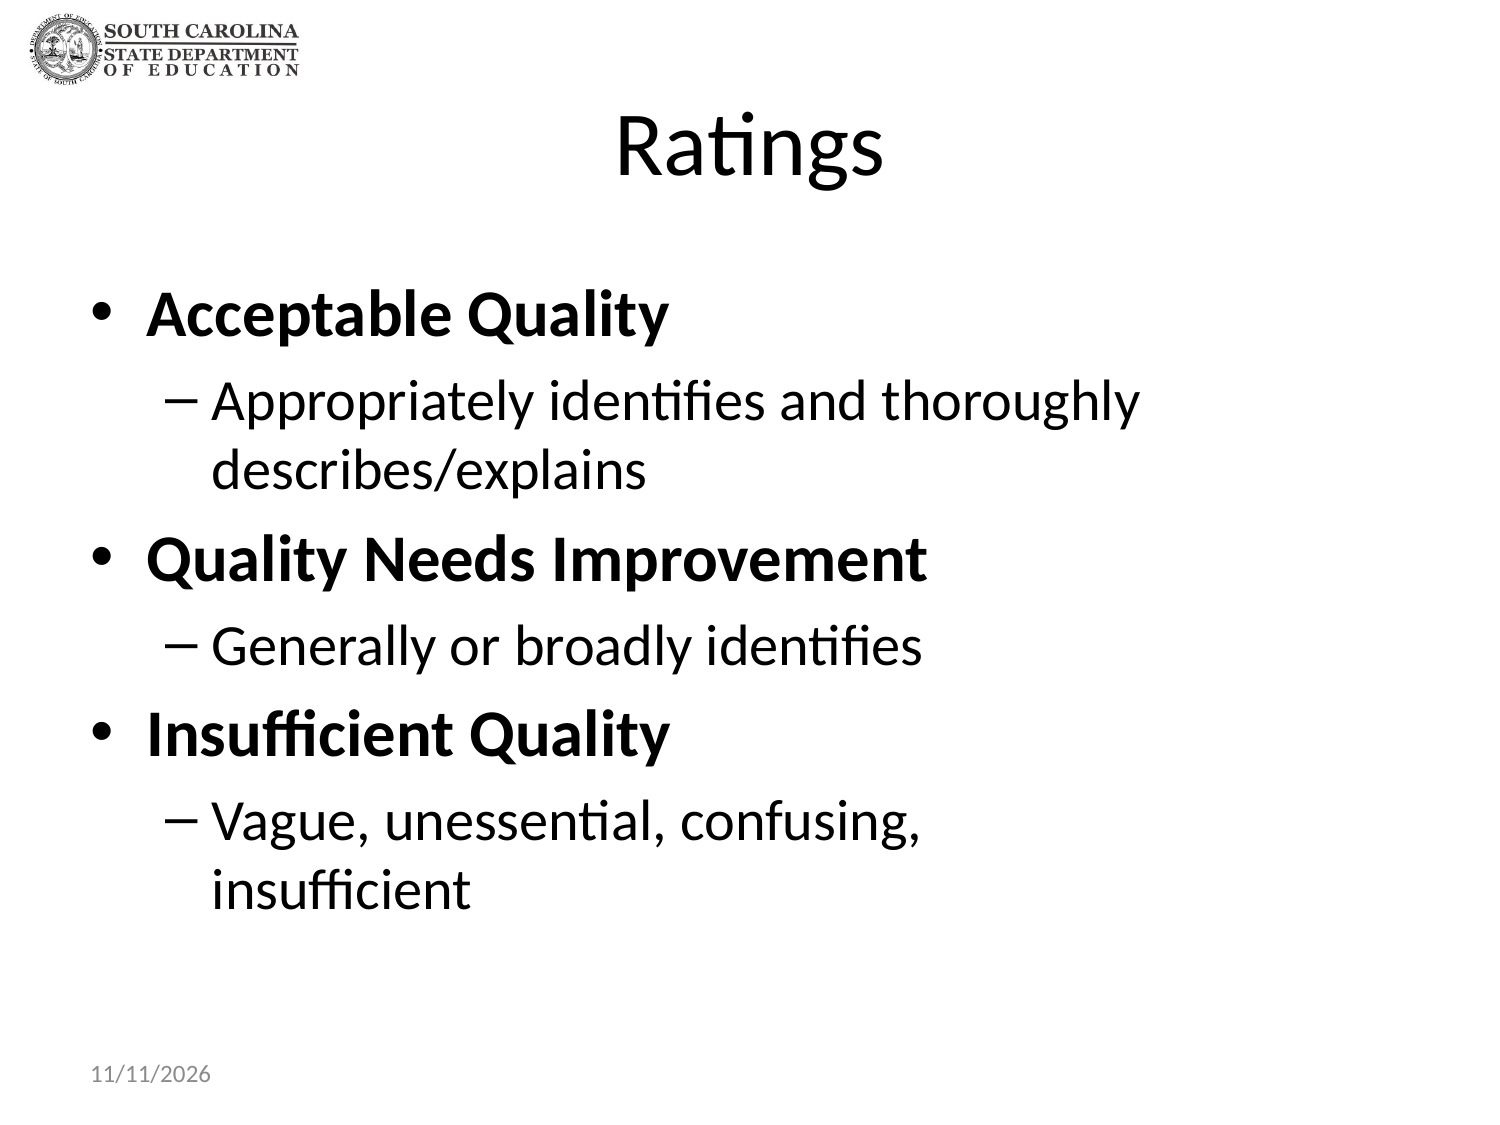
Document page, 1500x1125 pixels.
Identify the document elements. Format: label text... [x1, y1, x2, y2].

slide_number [75, 1042, 425, 1103]
list Acceptable Quality Appropriately identifies and thoroughly describes/explains Quality Needs Improvement Generally or broadly identifies Insufficient Quality Vague, unessential, confusing, insufficient [75, 262, 1425, 1005]
title Ratings [75, 45, 1425, 233]
picture [24, 12, 313, 90]
